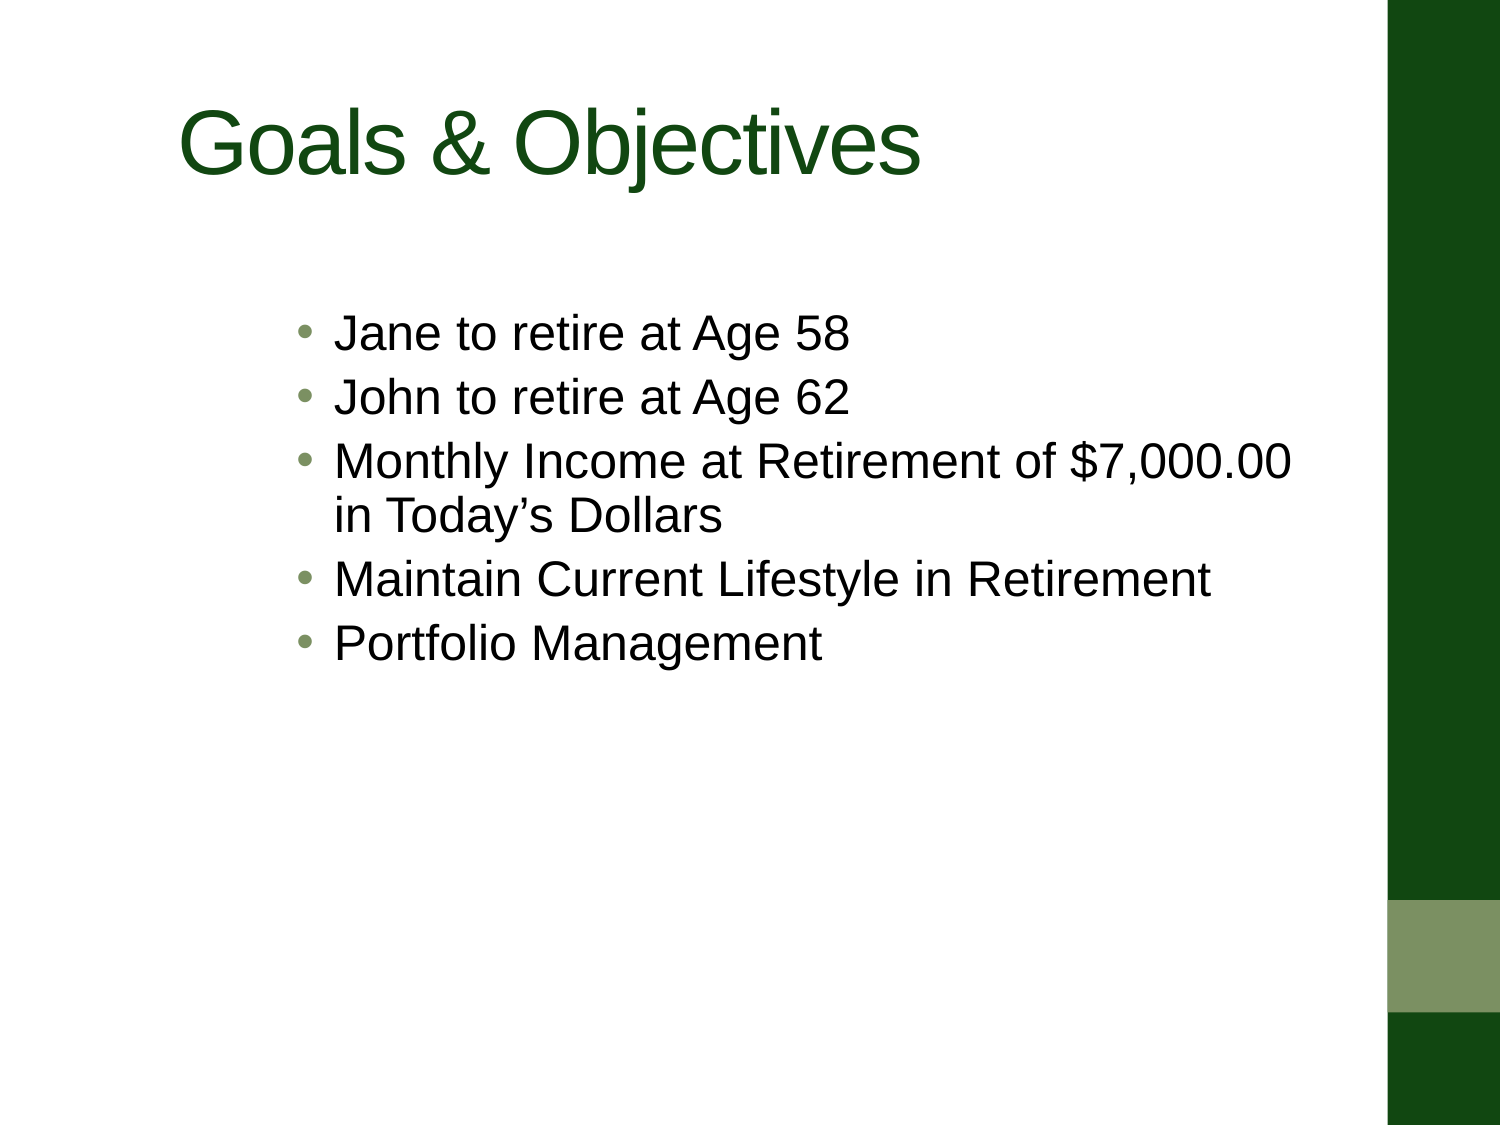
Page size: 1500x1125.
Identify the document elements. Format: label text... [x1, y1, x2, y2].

list Jane to retire at Age 58 John to retire at Age 62 Monthly Income at Retirement of $7,000.00 in Today’s Dollars Maintain Current Lifestyle in Retirement Portfolio Management [262, 299, 1320, 975]
title Goals & Objectives [162, 62, 1188, 214]
